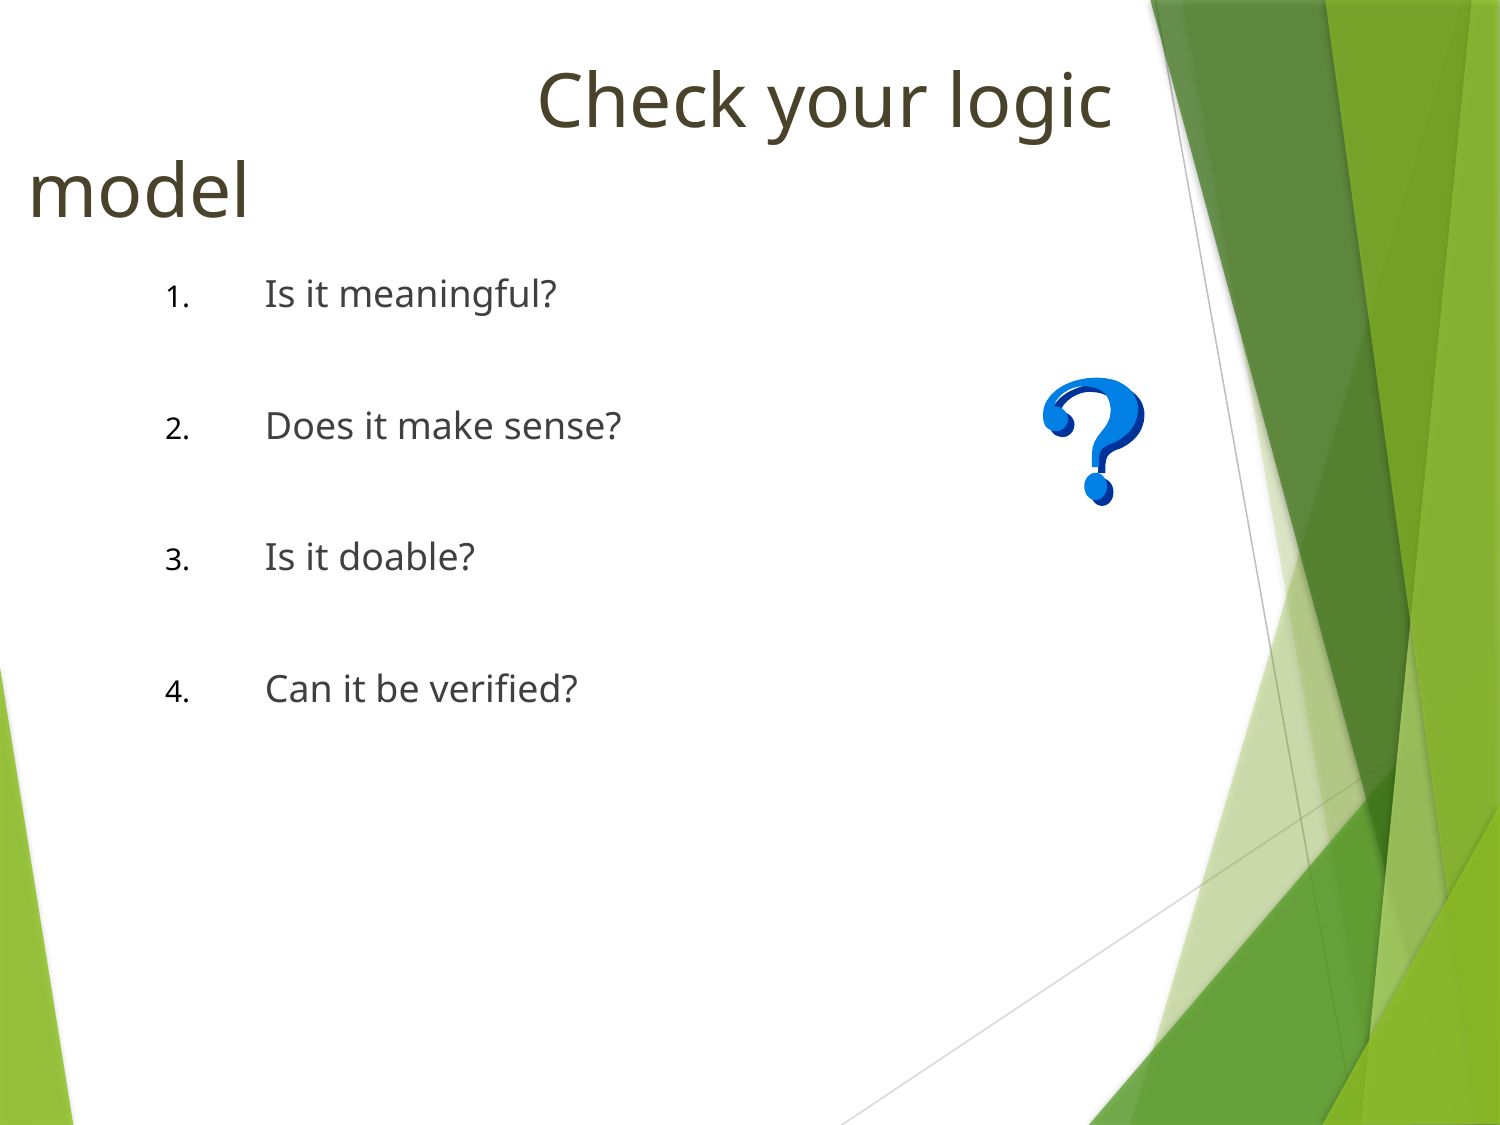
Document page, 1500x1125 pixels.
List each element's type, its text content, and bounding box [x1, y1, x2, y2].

list Is it meaningful? Does it make sense? Is it doable? Can it be verified? [150, 262, 938, 1005]
title Check your logic model [12, 45, 1288, 233]
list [1042, 377, 1145, 507]
